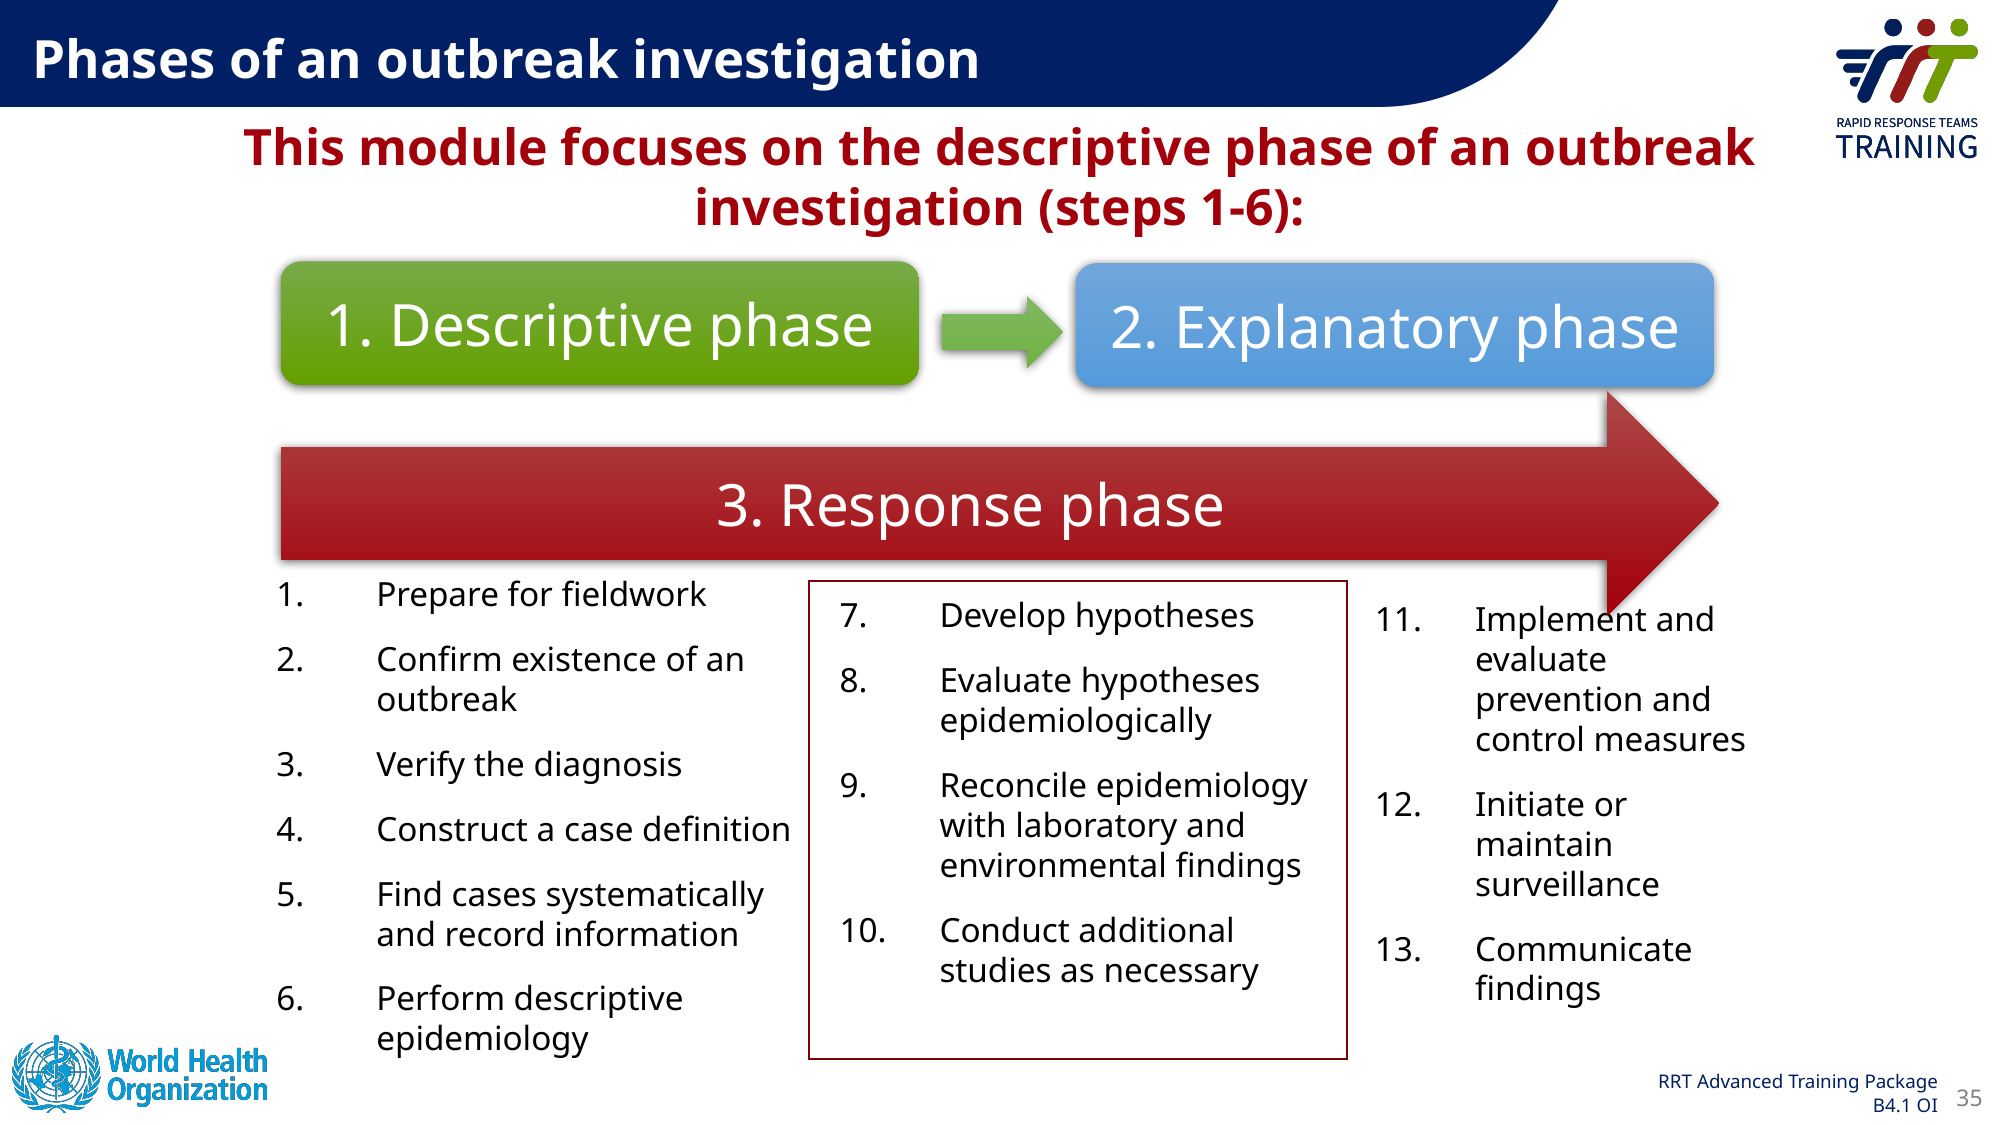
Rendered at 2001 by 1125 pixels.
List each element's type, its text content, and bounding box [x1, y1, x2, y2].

picture [36, 1088, 78, 1105]
picture [34, 1054, 43, 1078]
picture [46, 1056, 54, 1062]
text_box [280, 260, 1720, 616]
picture [30, 1083, 37, 1091]
picture [12, 1083, 48, 1113]
picture [22, 1062, 26, 1077]
picture [50, 1108, 62, 1113]
picture [71, 1053, 90, 1091]
picture [1835, 19, 1978, 167]
text_box Develop hypotheses Evaluate hypotheses epidemiologically Reconcile epidemiology with laboratory and environmental findings Conduct additional studies as necessary [832, 616, 1324, 997]
text_box Implement and evaluate prevention and control measures Initiate or maintain surveillance Communicate findings [1367, 590, 1759, 1015]
text_box Prepare for fieldwork Confirm existence of an outbreak Verify the diagnosis Construct a case definition Find cases systematically and record information Perform descriptive epidemiology [268, 565, 824, 1065]
text_box [824, 616, 1347, 1060]
text_box Phases of an outbreak investigation [24, 8, 1196, 115]
picture [0, 0, 1583, 107]
picture [59, 1035, 267, 1113]
text_box This module focuses on the descriptive phase of an outbreak investigation (steps 1-6): [152, 108, 1847, 244]
picture [40, 1062, 47, 1070]
picture [12, 1035, 54, 1068]
picture [24, 1054, 36, 1087]
